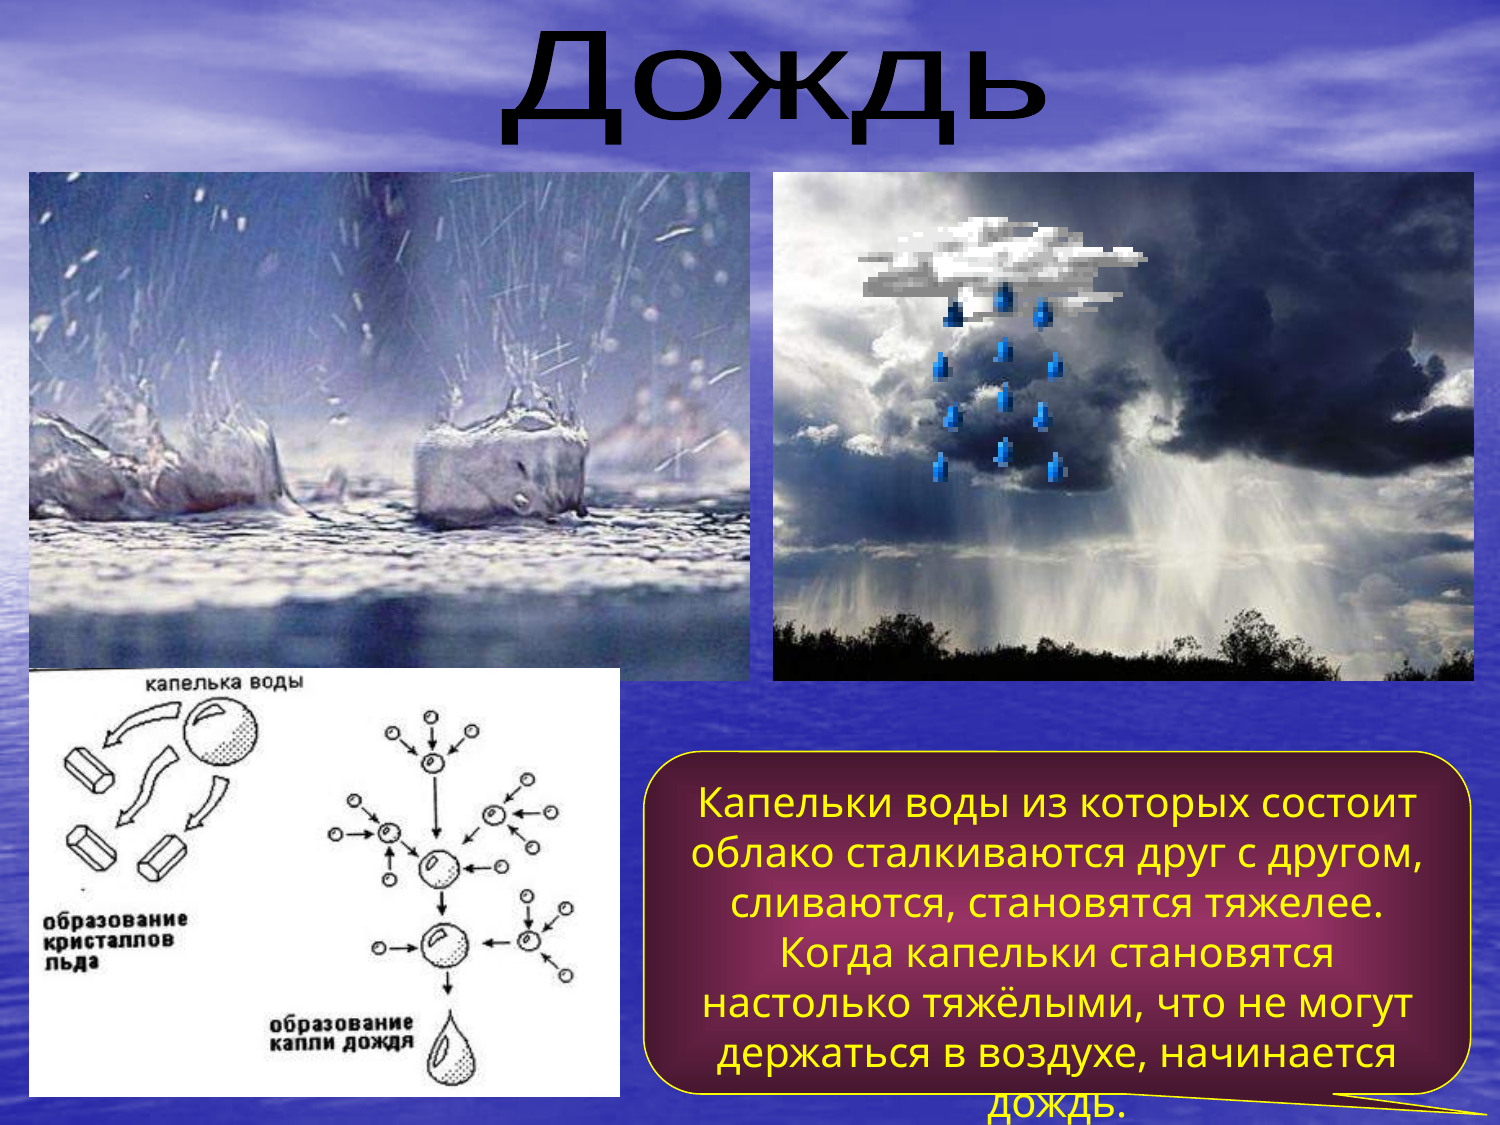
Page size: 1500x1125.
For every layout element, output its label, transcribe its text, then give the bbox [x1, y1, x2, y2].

picture [773, 148, 1474, 681]
text_box Капельки воды из которых состоит облако сталкиваются друг с другом, сливаются, становятся тяжелее. Когда капельки становятся настолько тяжёлыми, что не могут держаться в воздухе, начинается дождь. [643, 751, 1488, 1115]
picture [29, 172, 751, 1097]
